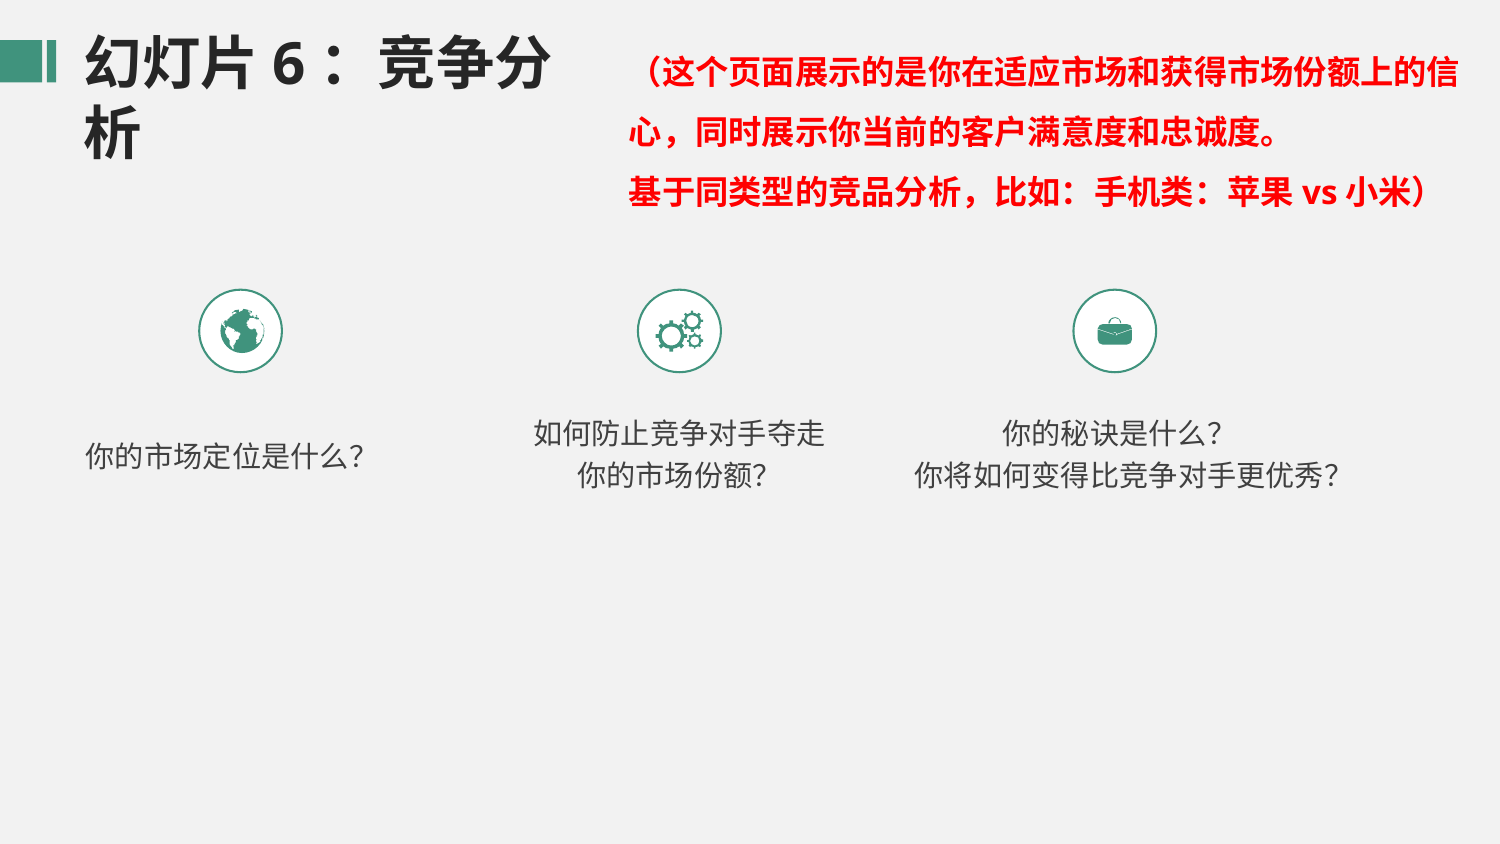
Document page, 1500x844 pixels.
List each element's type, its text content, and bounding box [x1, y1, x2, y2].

text_box [199, 289, 282, 373]
text_box （这个页面展示的是你在适应市场和获得市场份额上的信心，同时展示你当前的客户满意度和忠诚度。 基于同类型的竞品分析，比如：手机类：苹果vs小米） [614, 24, 1479, 219]
text_box [1097, 317, 1132, 345]
text_box [637, 289, 721, 373]
text_box 你的秘诀是什么？ 你将如何变得比竞争对手更优秀？ [898, 403, 1340, 499]
text_box 你的市场定位是什么？ [74, 422, 410, 480]
text_box 幻灯片6：竞争分析 [69, 18, 615, 174]
text_box [655, 310, 704, 352]
text_box [1073, 289, 1157, 373]
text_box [0, 40, 57, 83]
text_box 如何防止竞争对手夺走 你的市场份额？ [451, 403, 898, 499]
text_box [220, 308, 265, 354]
